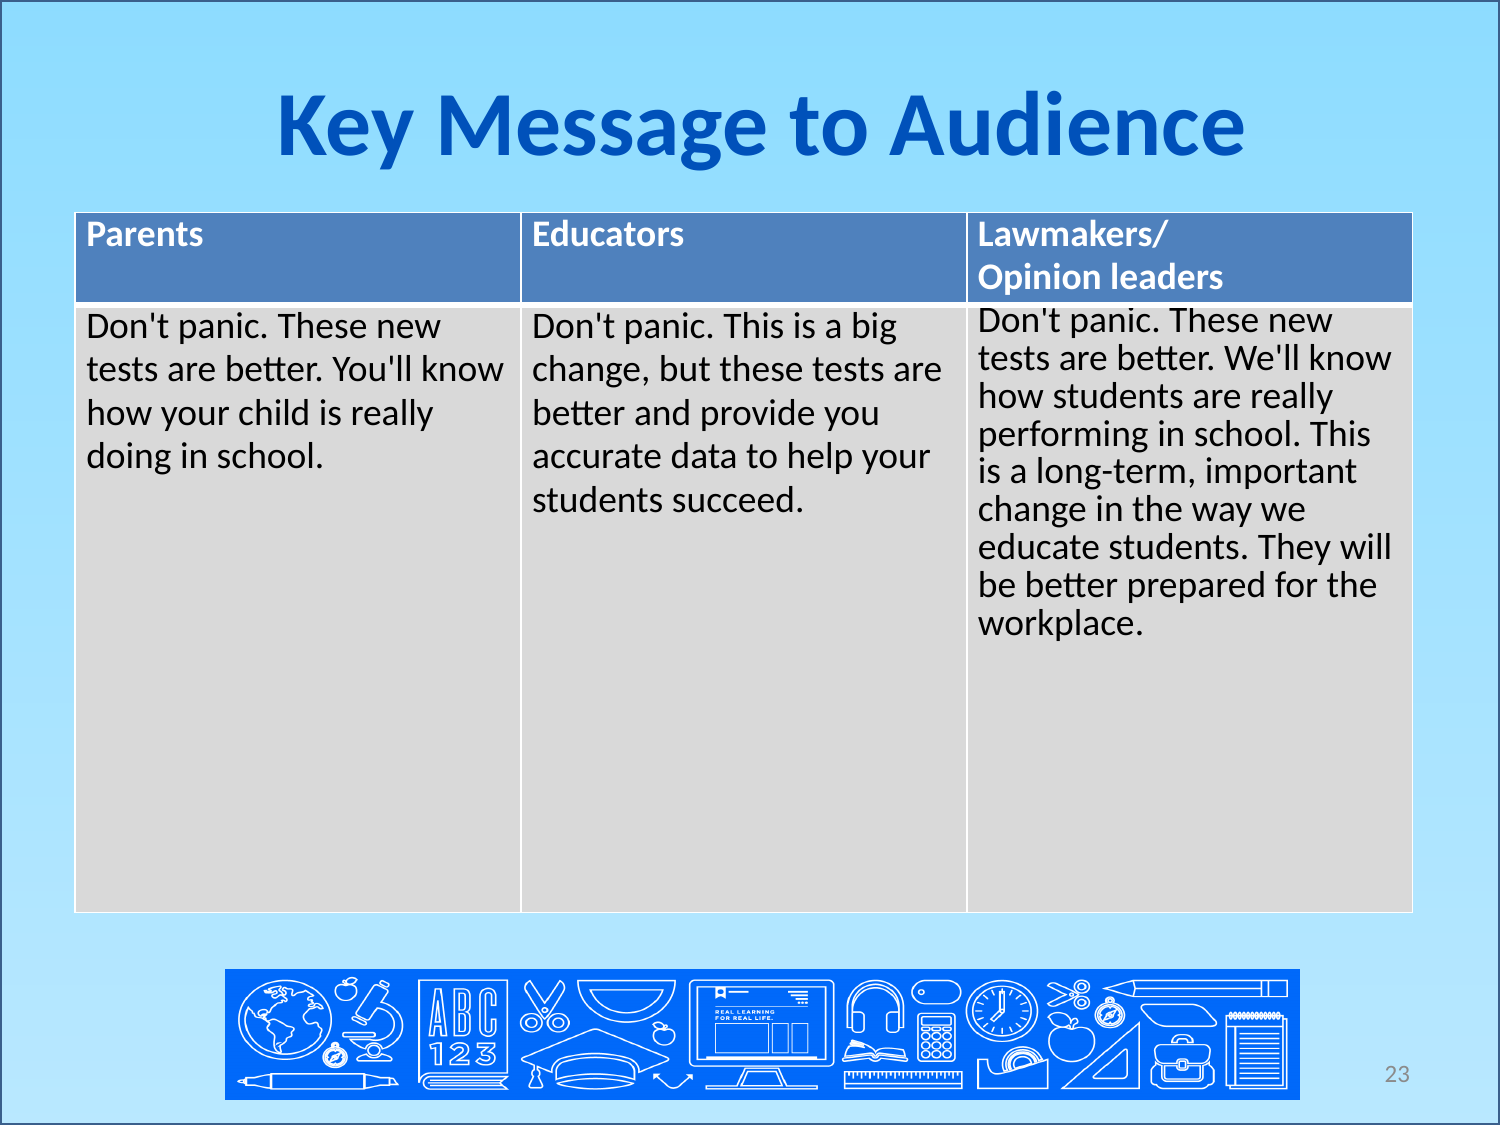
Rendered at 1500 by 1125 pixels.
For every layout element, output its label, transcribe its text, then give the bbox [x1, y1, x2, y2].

table_header Lawmakers/ Opinion leaders [968, 213, 1412, 302]
picture [225, 969, 1300, 1100]
title Key Message to Audience [87, 24, 1438, 213]
table_header Educators [522, 213, 966, 302]
table_cell Don't panic. These new tests are better. You'll know how your child is really doing in school. [76, 308, 520, 912]
table_cell Don't panic. These new tests are better. We'll know how students are really performing in school. This is a long-term, important change in the way we educate students. They will be better prepared for the workplace. [968, 308, 1412, 912]
slide_number 23 [1074, 1042, 1425, 1103]
table_cell Don't panic. This is a big change, but these tests are better and provide you accurate data to help your students succeed. [522, 308, 966, 912]
table_header Parents [76, 213, 520, 302]
